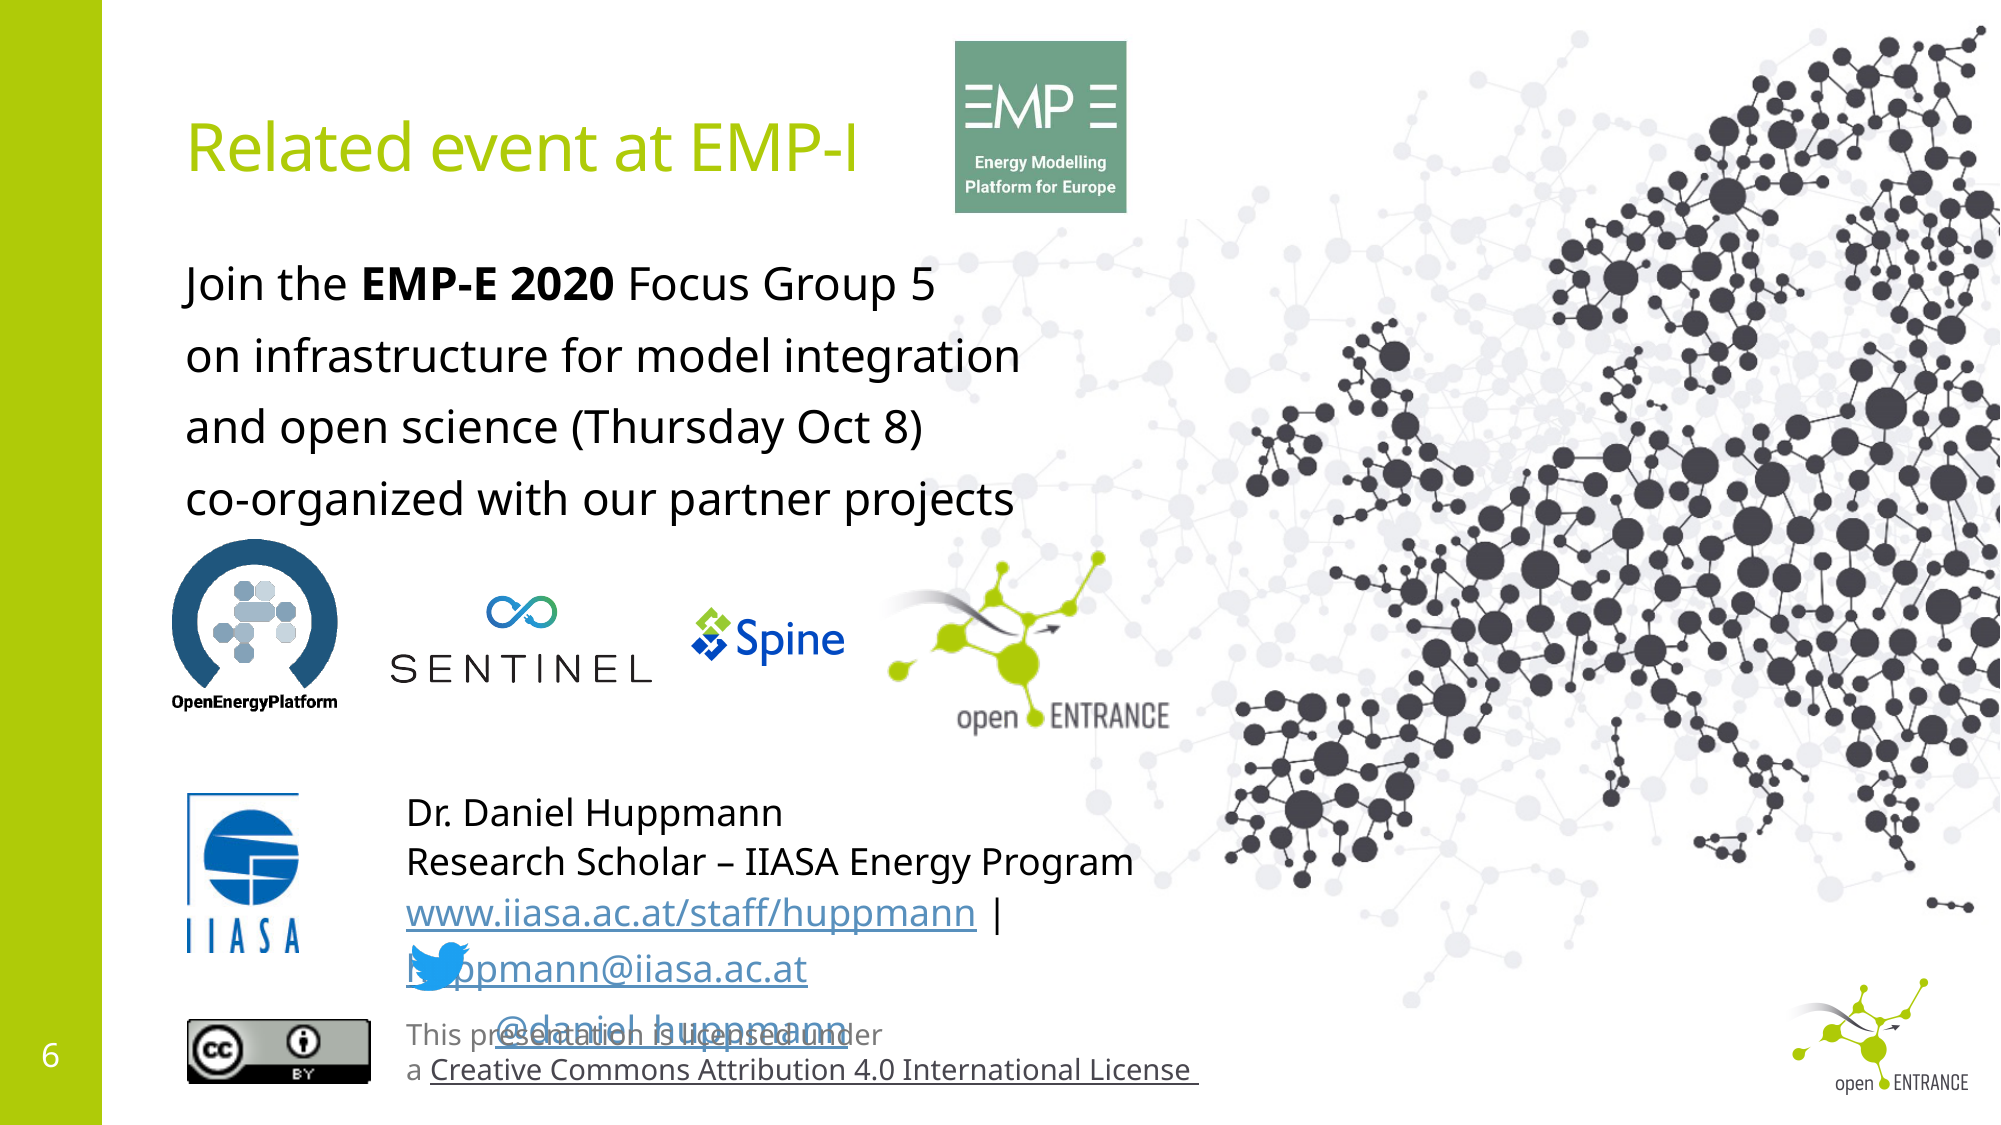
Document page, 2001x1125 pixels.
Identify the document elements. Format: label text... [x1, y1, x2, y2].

picture [187, 793, 299, 953]
picture [187, 1019, 371, 1084]
picture [391, 562, 652, 683]
picture [156, 528, 357, 725]
picture [691, 607, 844, 666]
picture [854, 540, 1178, 746]
picture [409, 942, 470, 991]
text_box Related event at EMP-E [170, 106, 1830, 230]
slide_number 6 [0, 1026, 102, 1087]
text_box Join the EMP-E 2020 Focus Group 5 on infrastructure for model integration and open science (Thursday Oct 8) co-organized with our partner projects [170, 230, 1830, 923]
picture [854, 1, 2001, 1101]
text_box Dr. Daniel Huppmann Research Scholar – IIASA Energy Program www.iiasa.ac.at/staff/huppmann | huppmann@iiasa.ac.at @daniel_huppmann [391, 923, 1392, 1065]
text_box This presentation is licensed under a Creative Commons Attribution 4.0 International License [400, 1015, 1401, 1097]
